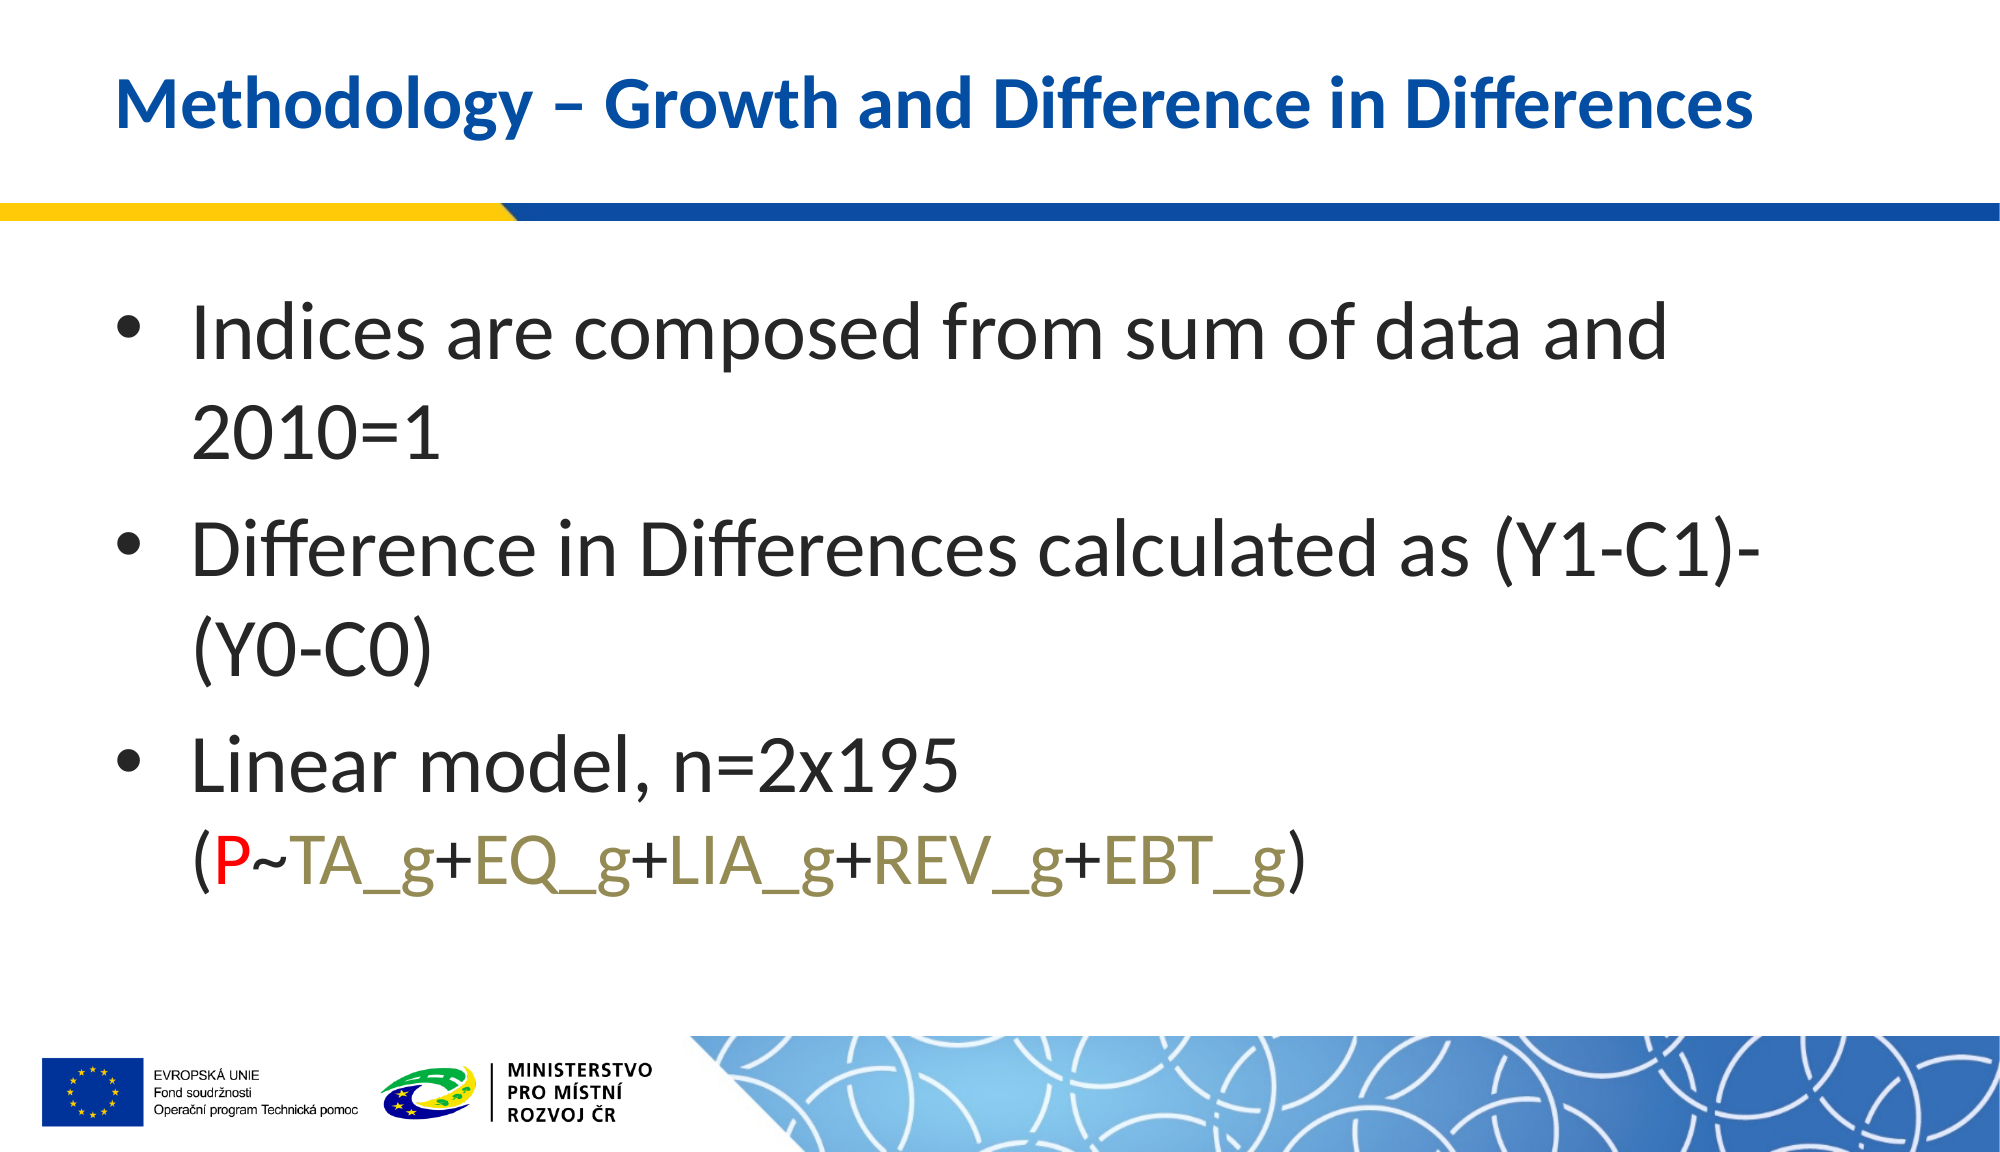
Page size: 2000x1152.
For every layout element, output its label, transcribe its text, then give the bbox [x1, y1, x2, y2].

list Indices are composed from sum of data and 2010=1 Difference in Differences calculated as (Y1-C1)-(Y0-C0) Linear model, n=2x195 (P~TA_g+EQ_g+LIA_g+REV_g+EBT_g) [99, 268, 1900, 1029]
picture [0, 203, 2000, 221]
picture [680, 1036, 2000, 1152]
picture [19, 1035, 674, 1149]
title Methodology – Growth and Difference in Differences [99, 46, 1900, 198]
